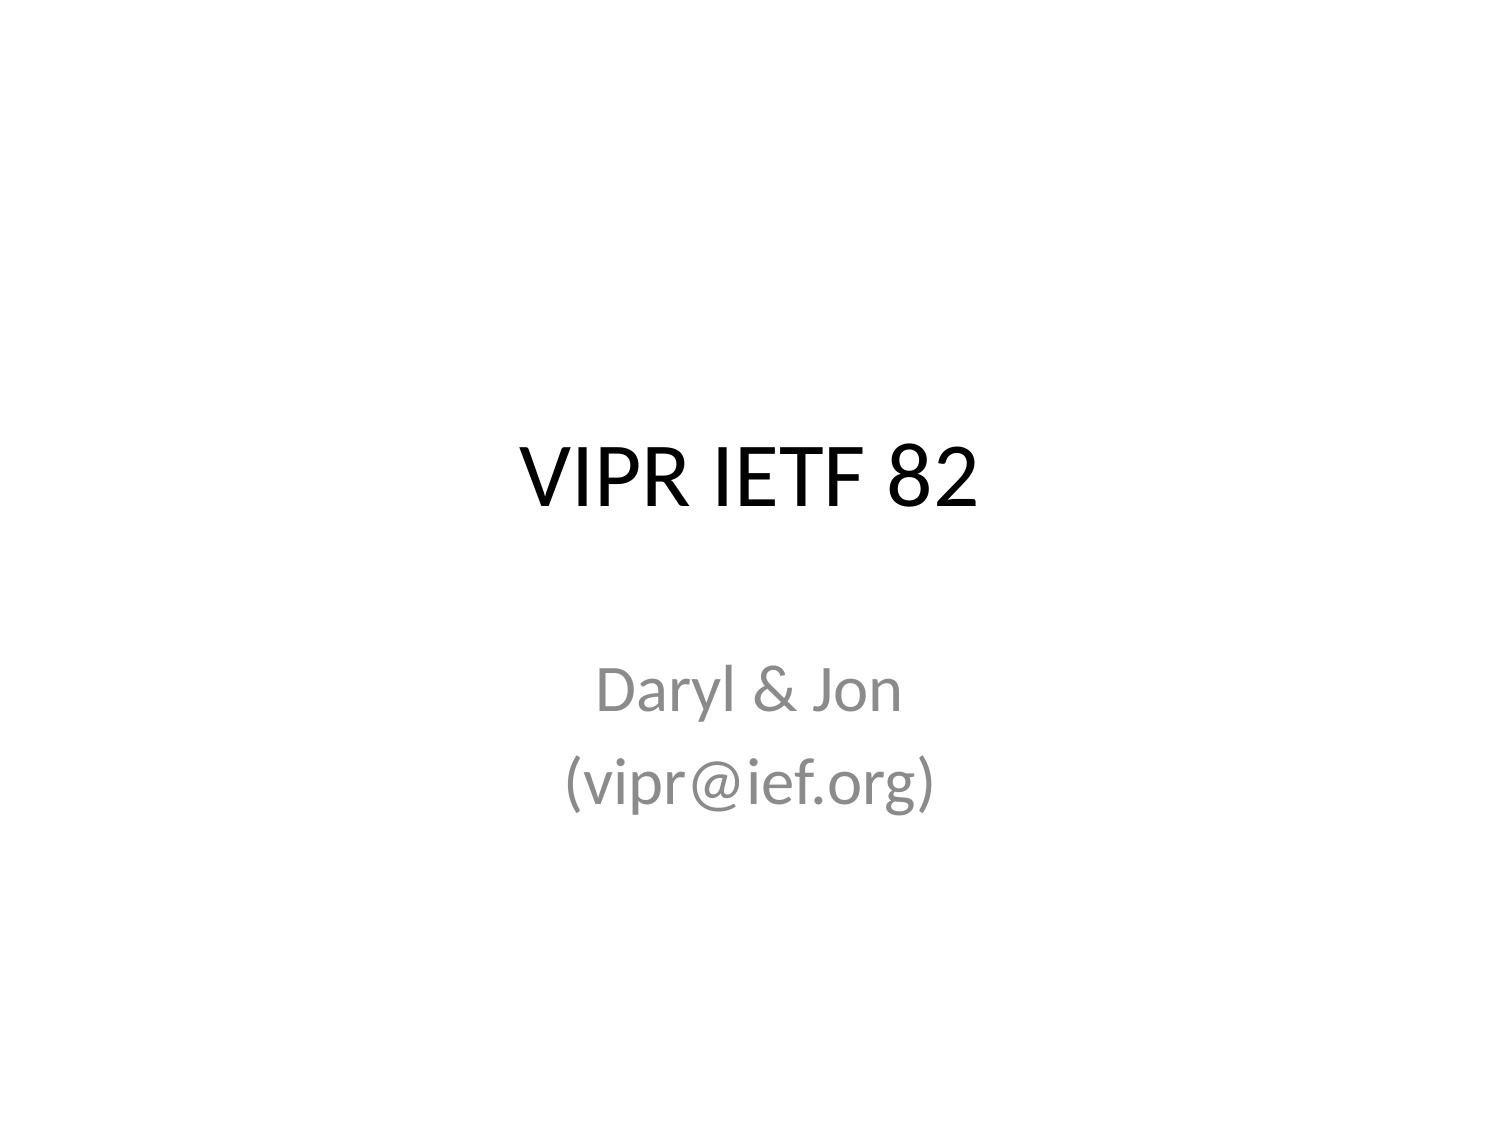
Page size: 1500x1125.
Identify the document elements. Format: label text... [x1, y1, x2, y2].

subtitle Daryl & Jon (vipr@ief.org) [225, 637, 1275, 925]
title VIPR IETF 82 [112, 349, 1388, 591]
